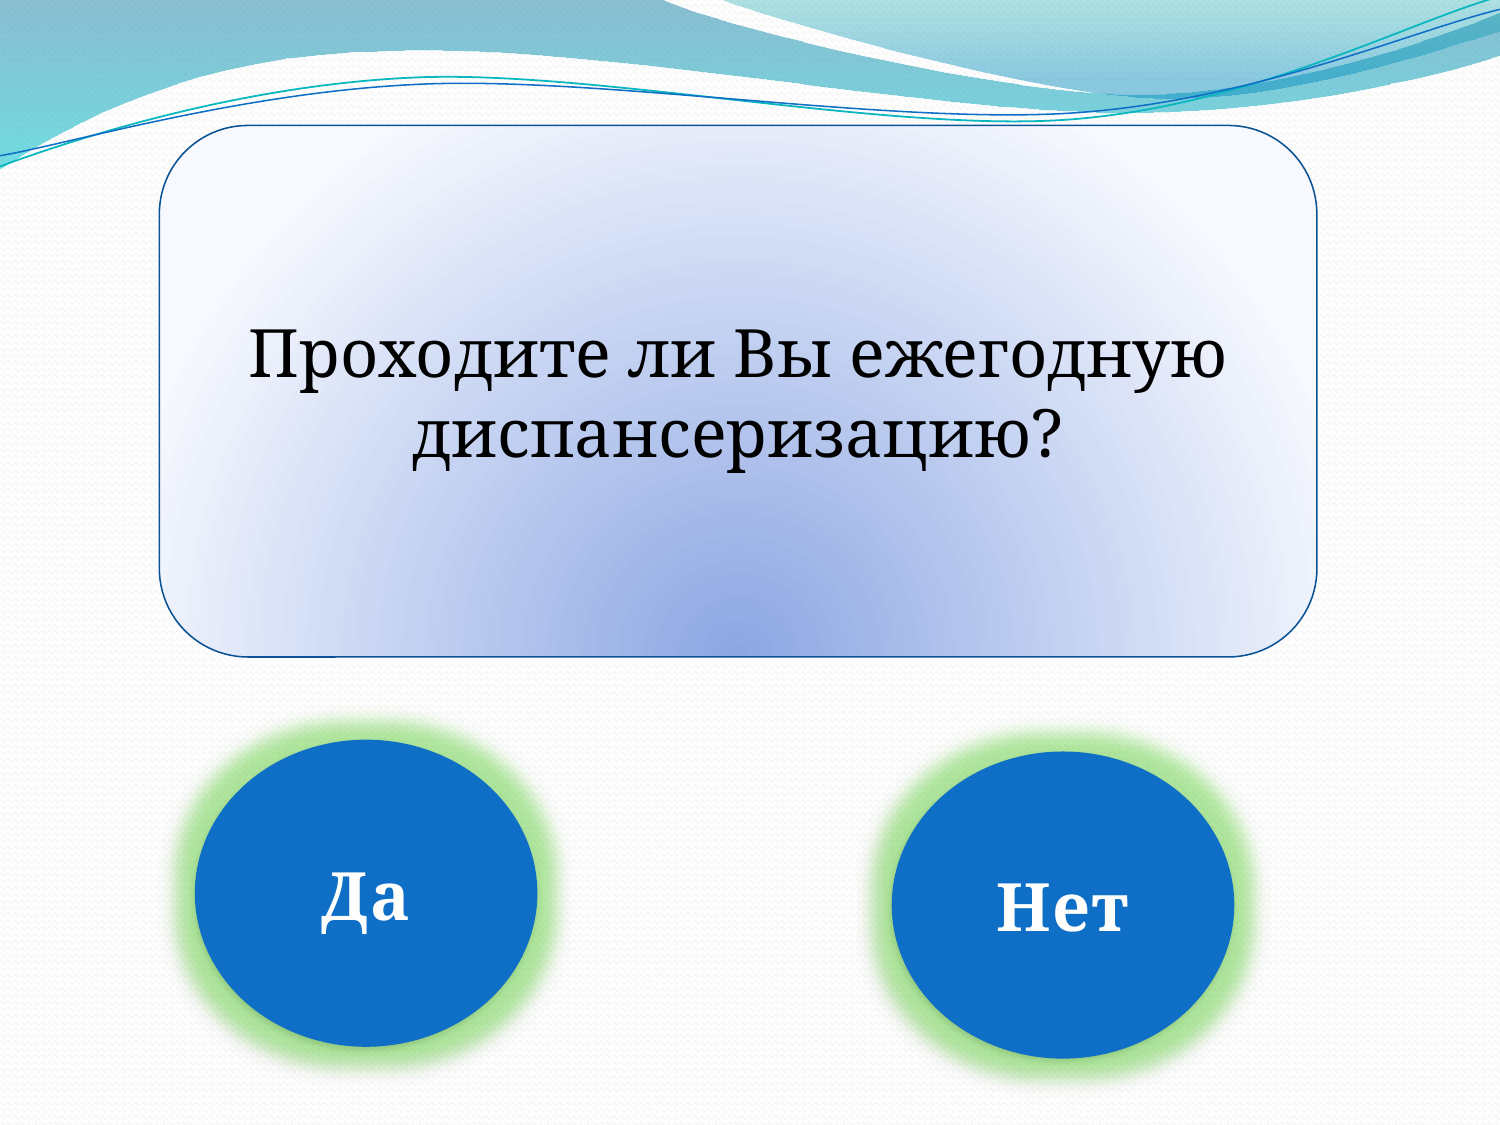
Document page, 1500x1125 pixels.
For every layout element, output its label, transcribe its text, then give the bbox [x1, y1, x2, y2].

text_box Проходите ли Вы ежегодную диспансеризацию? [158, 124, 1318, 658]
text_box Да [192, 737, 540, 1049]
text_box Нет [889, 749, 1237, 1061]
